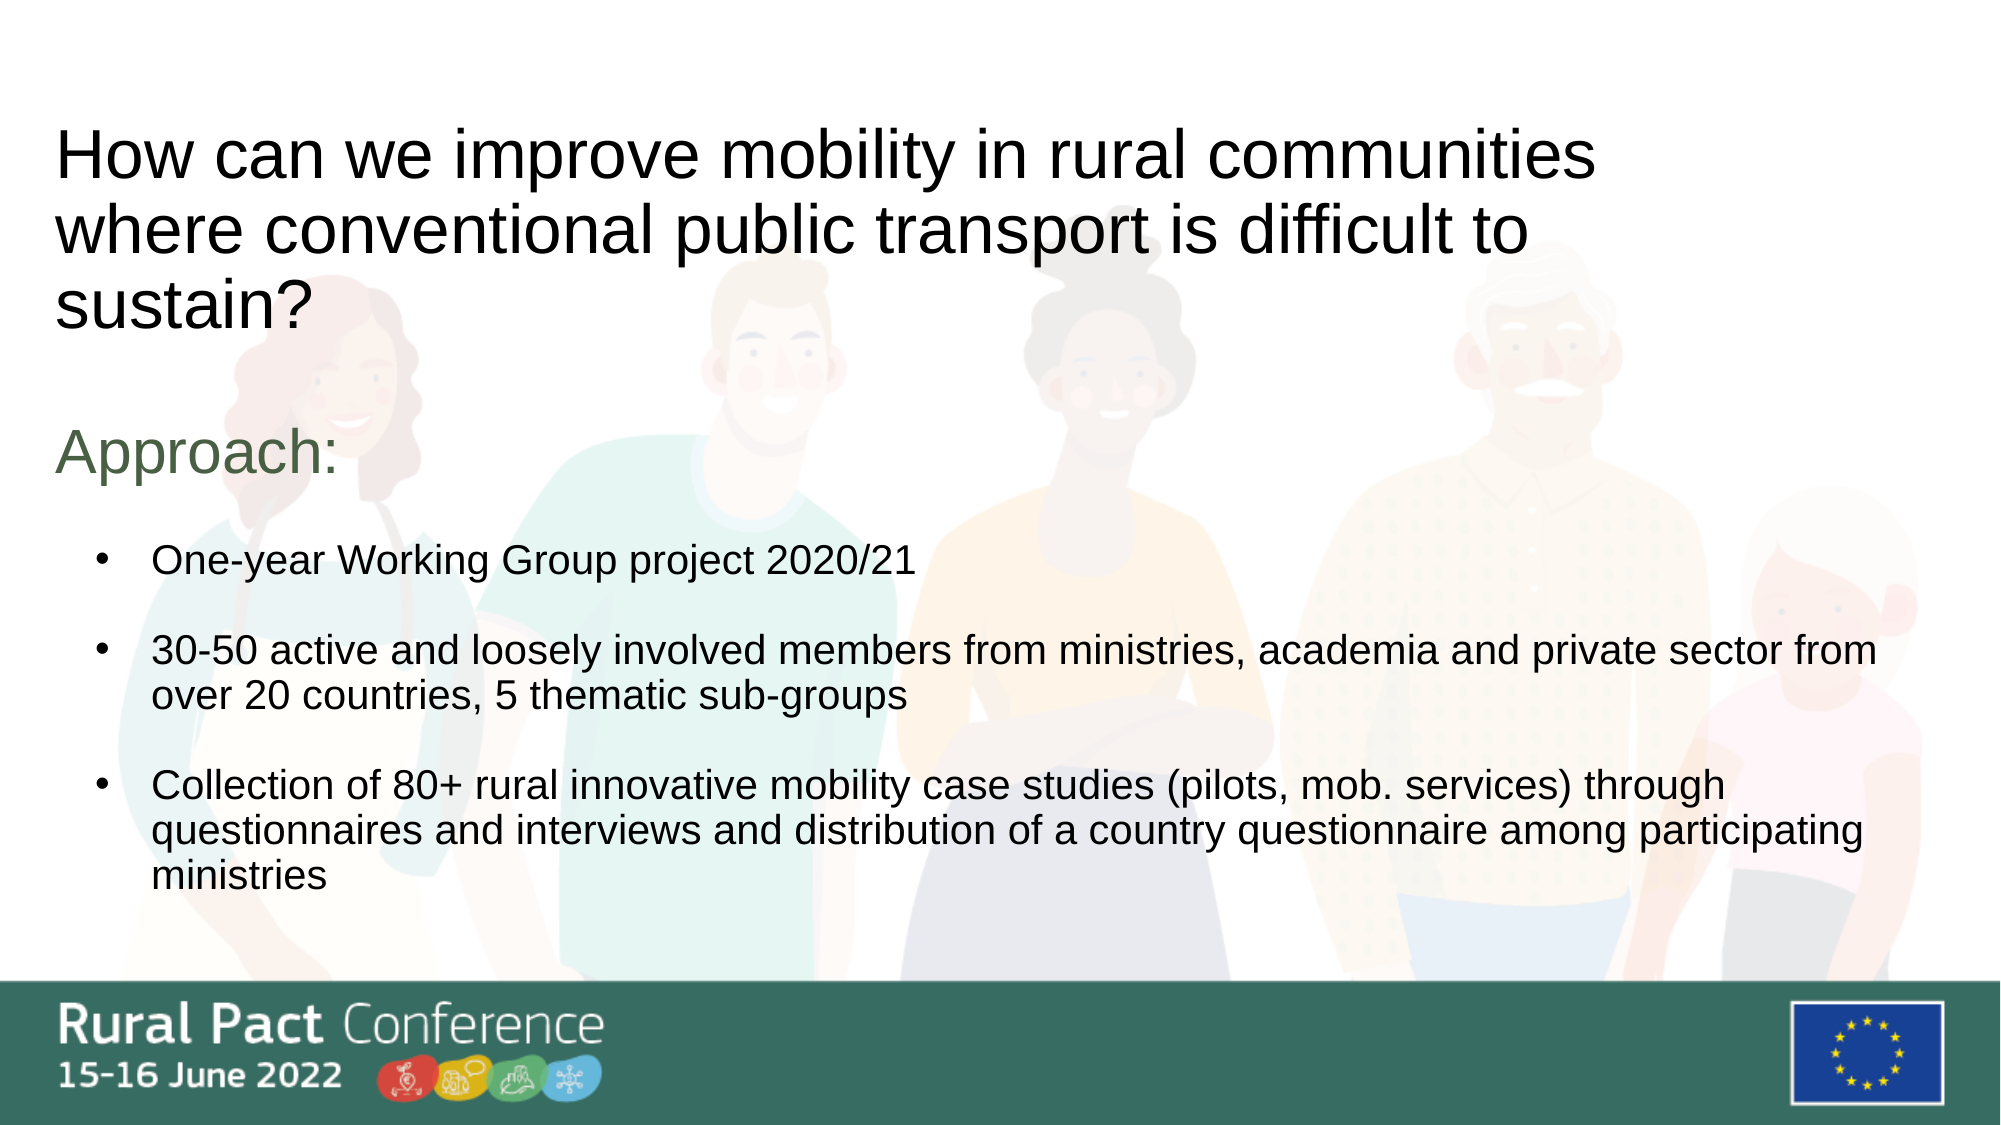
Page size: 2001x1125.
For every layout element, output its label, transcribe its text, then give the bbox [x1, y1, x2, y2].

subtitle One-year Working Group project 2020/21 30-50 active and loosely involved members from ministries, academia and private sector from over 20 countries, 5 thematic sub-groups Collection of 80+ rural innovative mobility case studies (pilots, mob. services) through questionnaires and interviews and distribution of a country questionnaire among participating ministries [79, 530, 1975, 918]
text_box Approach: [40, 411, 1128, 587]
title How can we improve mobility in rural communities where conventional public transport is difficult to sustain? [40, 109, 1786, 351]
picture [0, 0, 2001, 1125]
